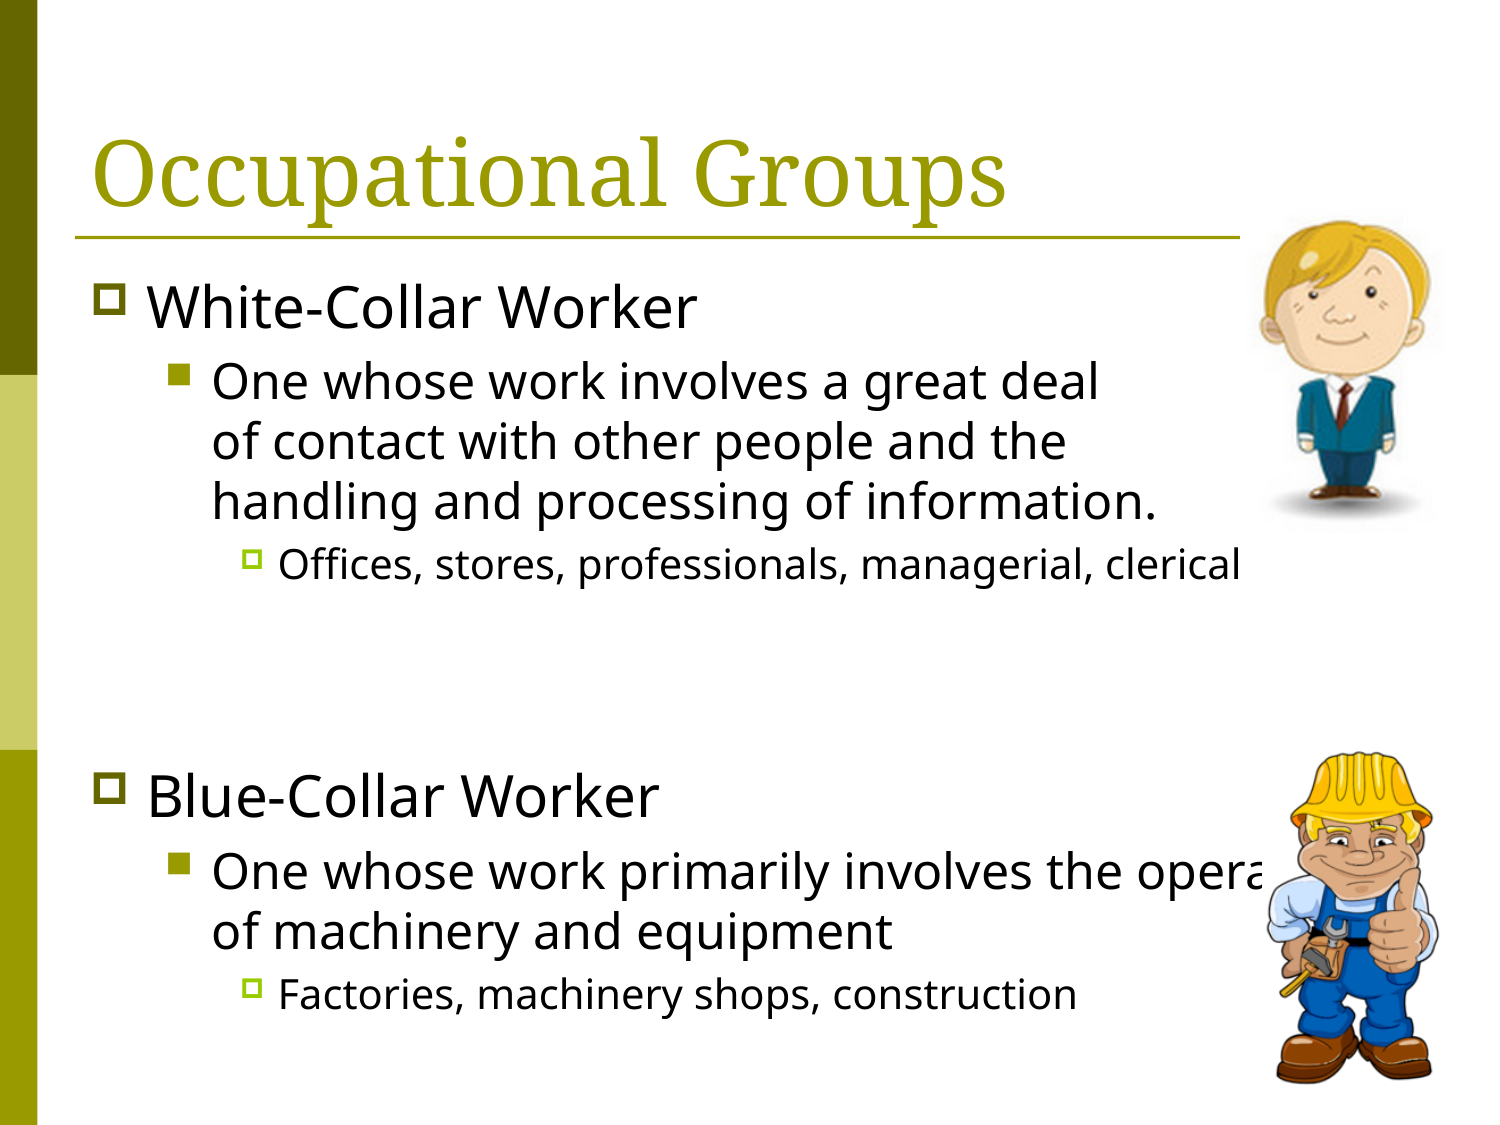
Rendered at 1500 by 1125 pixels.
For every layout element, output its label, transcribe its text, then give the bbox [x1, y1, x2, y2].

list White-Collar Worker One whose work involves a great deal of contact with other people and the handling and processing of information. Offices, stores, professionals, managerial, clerical Blue-Collar Worker One whose work primarily involves the operation of machinery and equipment Factories, machinery shops, construction [74, 262, 1426, 1006]
picture [1262, 749, 1446, 1086]
picture [1240, 191, 1446, 533]
title Occupational Groups [74, 45, 1426, 233]
